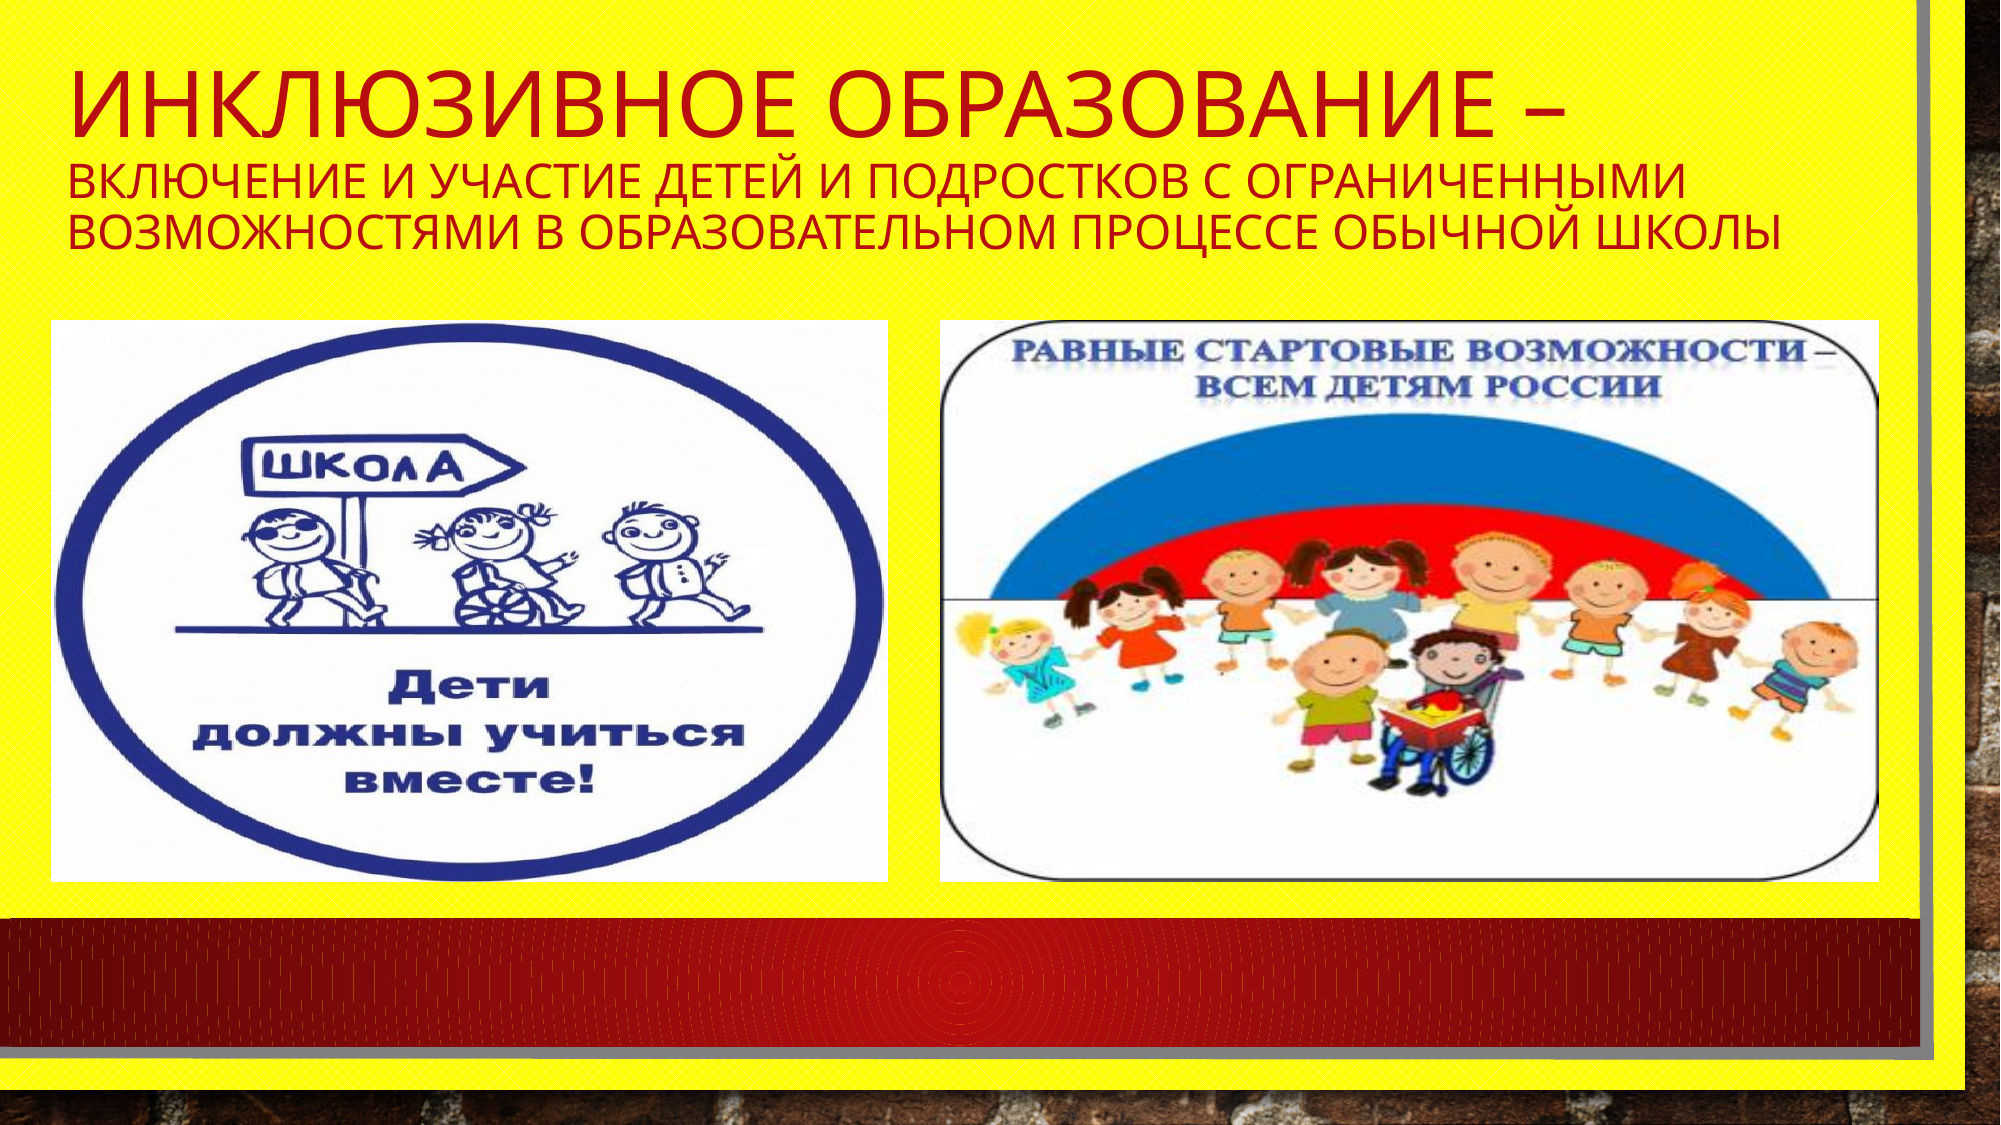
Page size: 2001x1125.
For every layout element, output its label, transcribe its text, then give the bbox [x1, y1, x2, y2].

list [940, 320, 1879, 882]
picture [51, 320, 888, 882]
picture [0, 0, 2000, 1125]
title Инклюзивное образование – включение и участие детей и подростков с ограниченными возможностями в образовательном процессе обычной школы [51, 35, 1819, 283]
